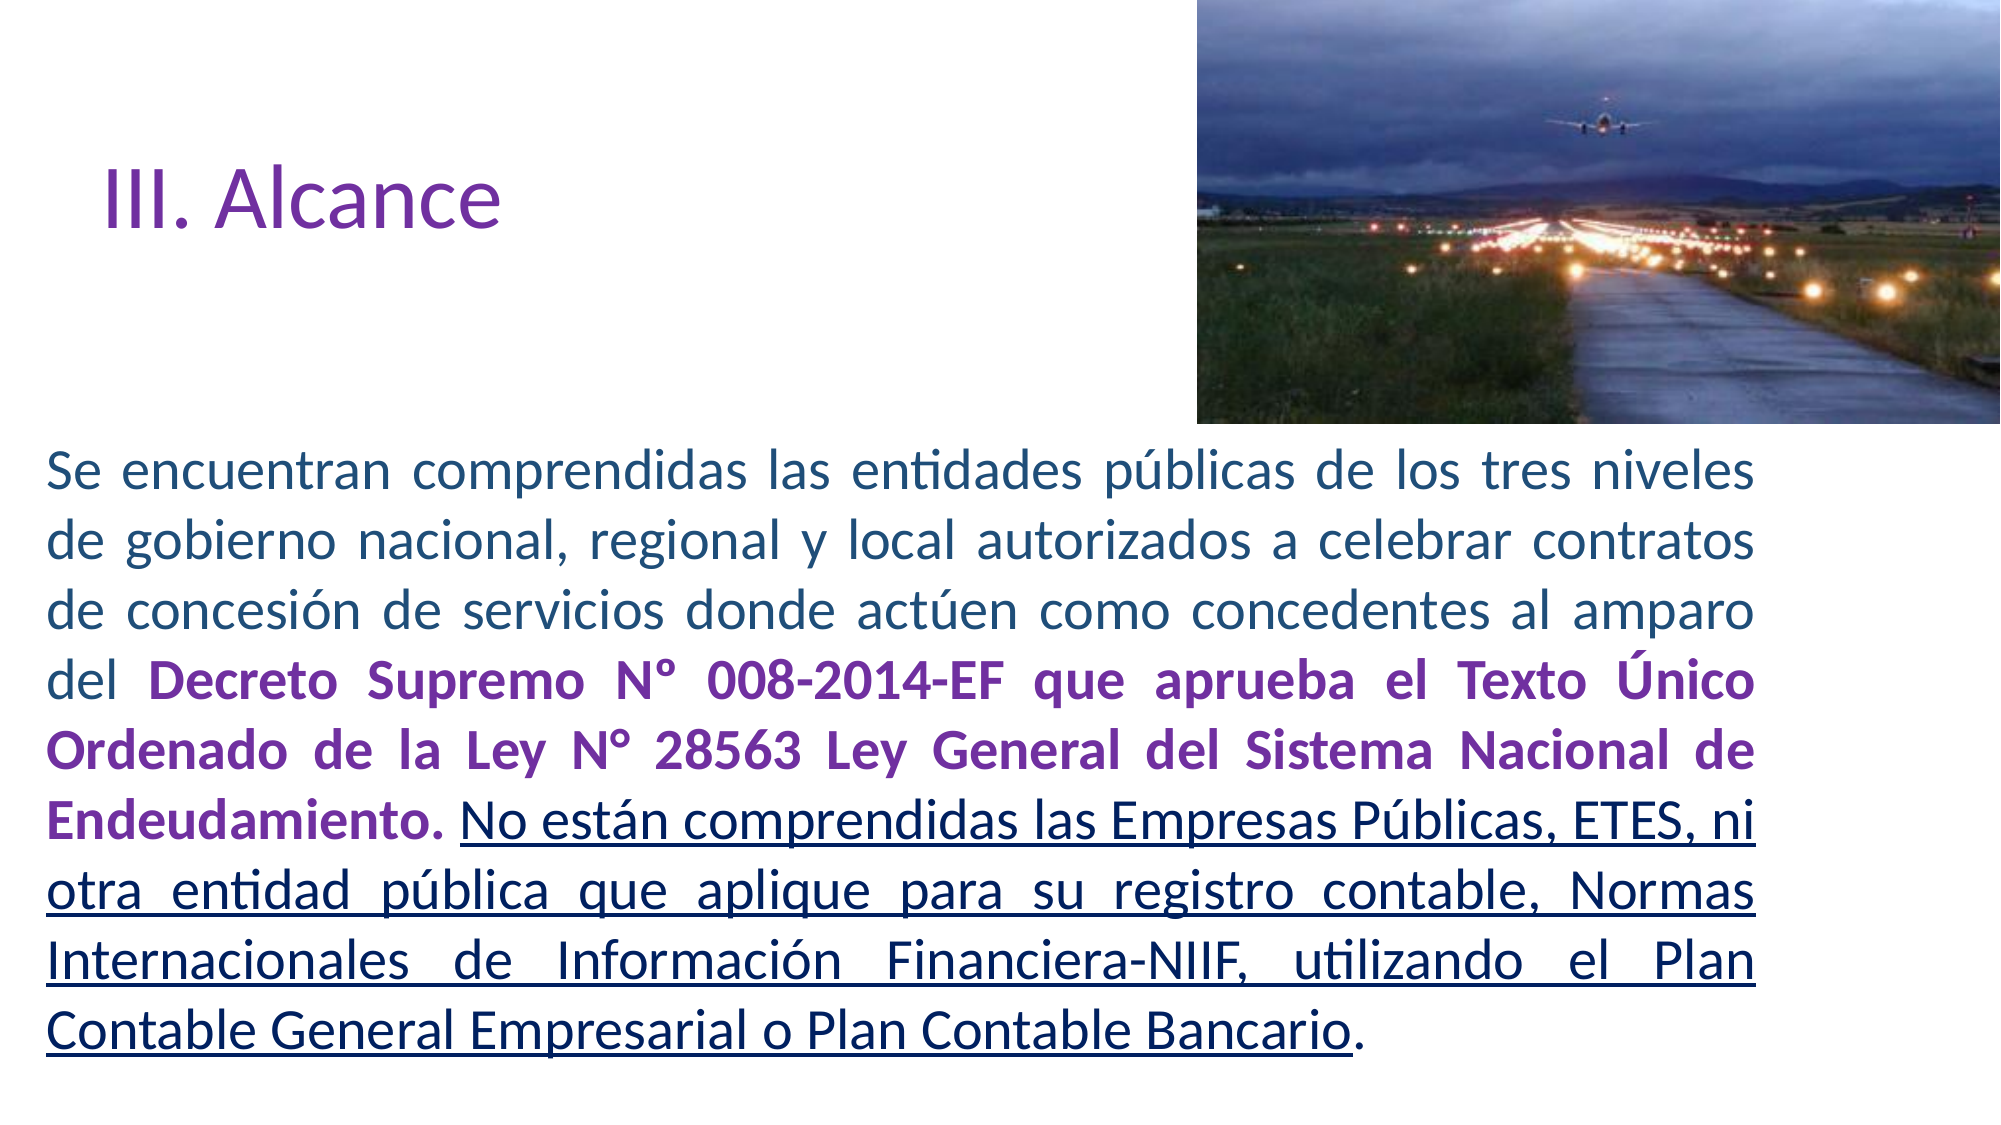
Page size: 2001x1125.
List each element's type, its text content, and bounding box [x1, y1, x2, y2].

picture [1197, 0, 2000, 424]
text_box Se encuentran comprendidas las entidades públicas de los tres niveles de gobierno nacional, regional y local autorizados a celebrar contratos de concesión de servicios donde actúen como concedentes al amparo del Decreto Supremo Nº 008-2014-EF que aprueba el Texto Único Ordenado de la Ley N° 28563 Ley General del Sistema Nacional de Endeudamiento. No están comprendidas las Empresas Públicas, ETES, ni otra entidad pública que aplique para su registro contable, Normas Internacionales de Información Financiera-NIIF, utilizando el Plan Contable General Empresarial o Plan Contable Bancario. [31, 424, 1772, 1069]
text_box III. Alcance [86, 129, 519, 255]
